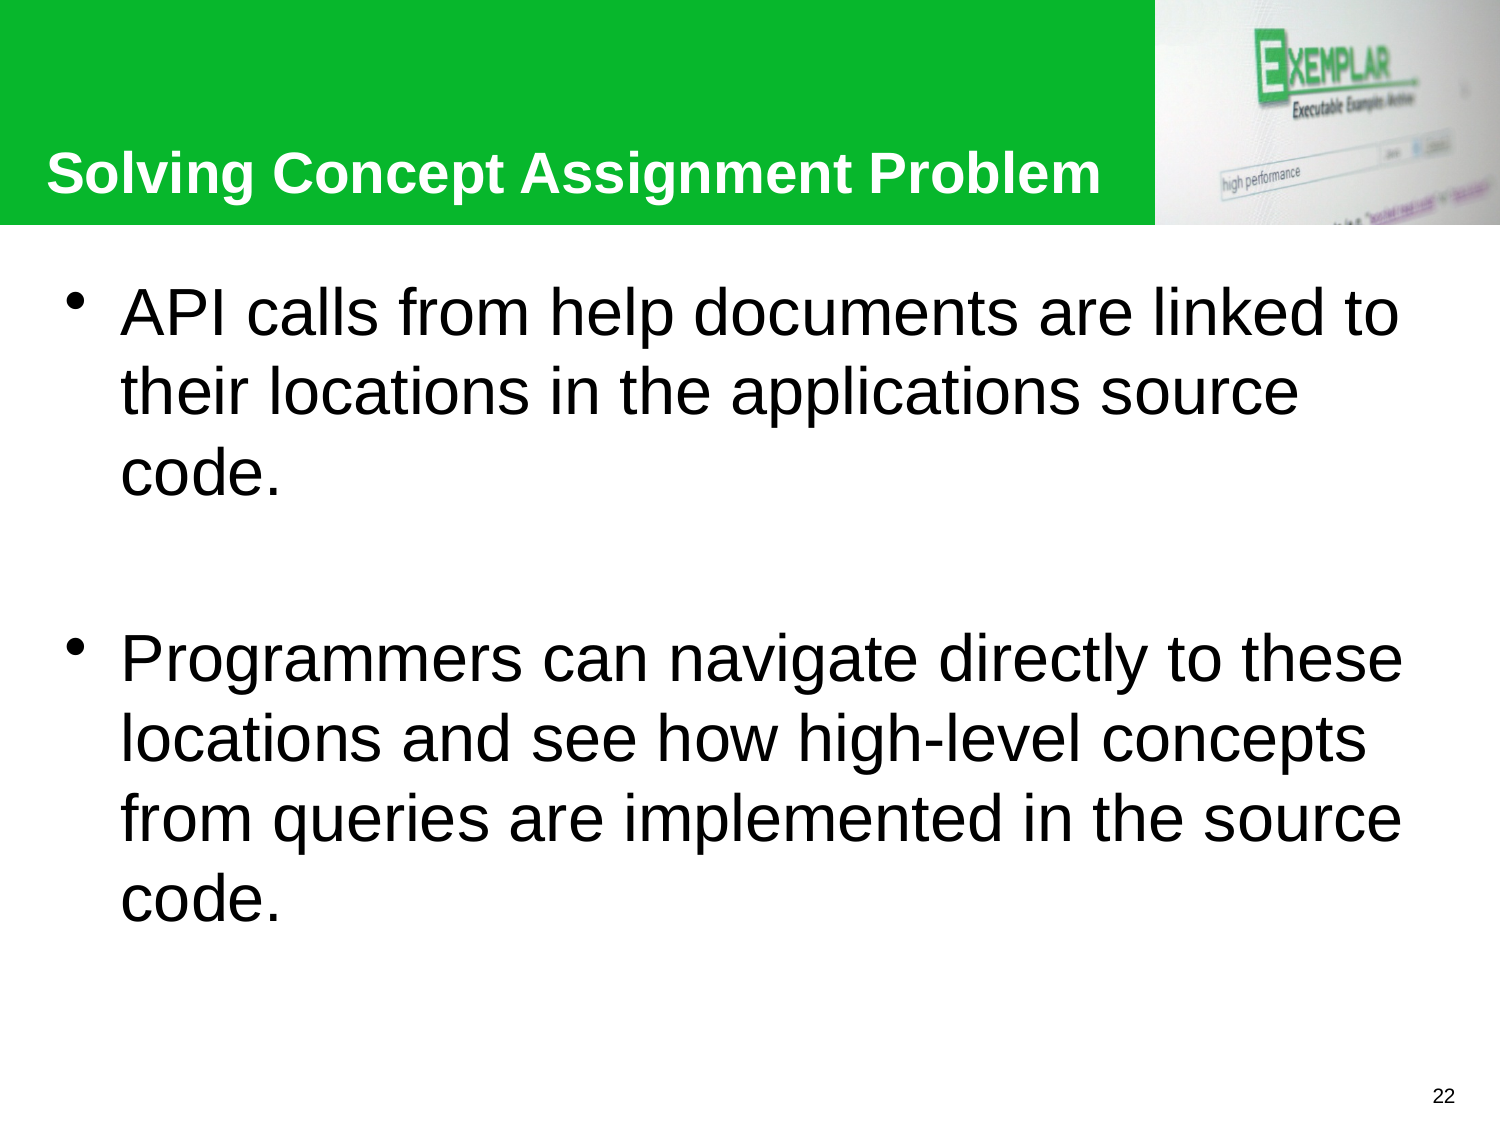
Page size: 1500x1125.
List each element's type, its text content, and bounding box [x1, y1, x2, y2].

list API calls from help documents are linked to their locations in the applications source code. Programmers can navigate directly to these locations and see how high-level concepts from queries are implemented in the source code. [48, 260, 1442, 986]
title Solving Concept Assignment Problem [30, 39, 1122, 213]
slide_number 22 [1191, 1070, 1471, 1116]
picture [1155, 0, 1500, 225]
